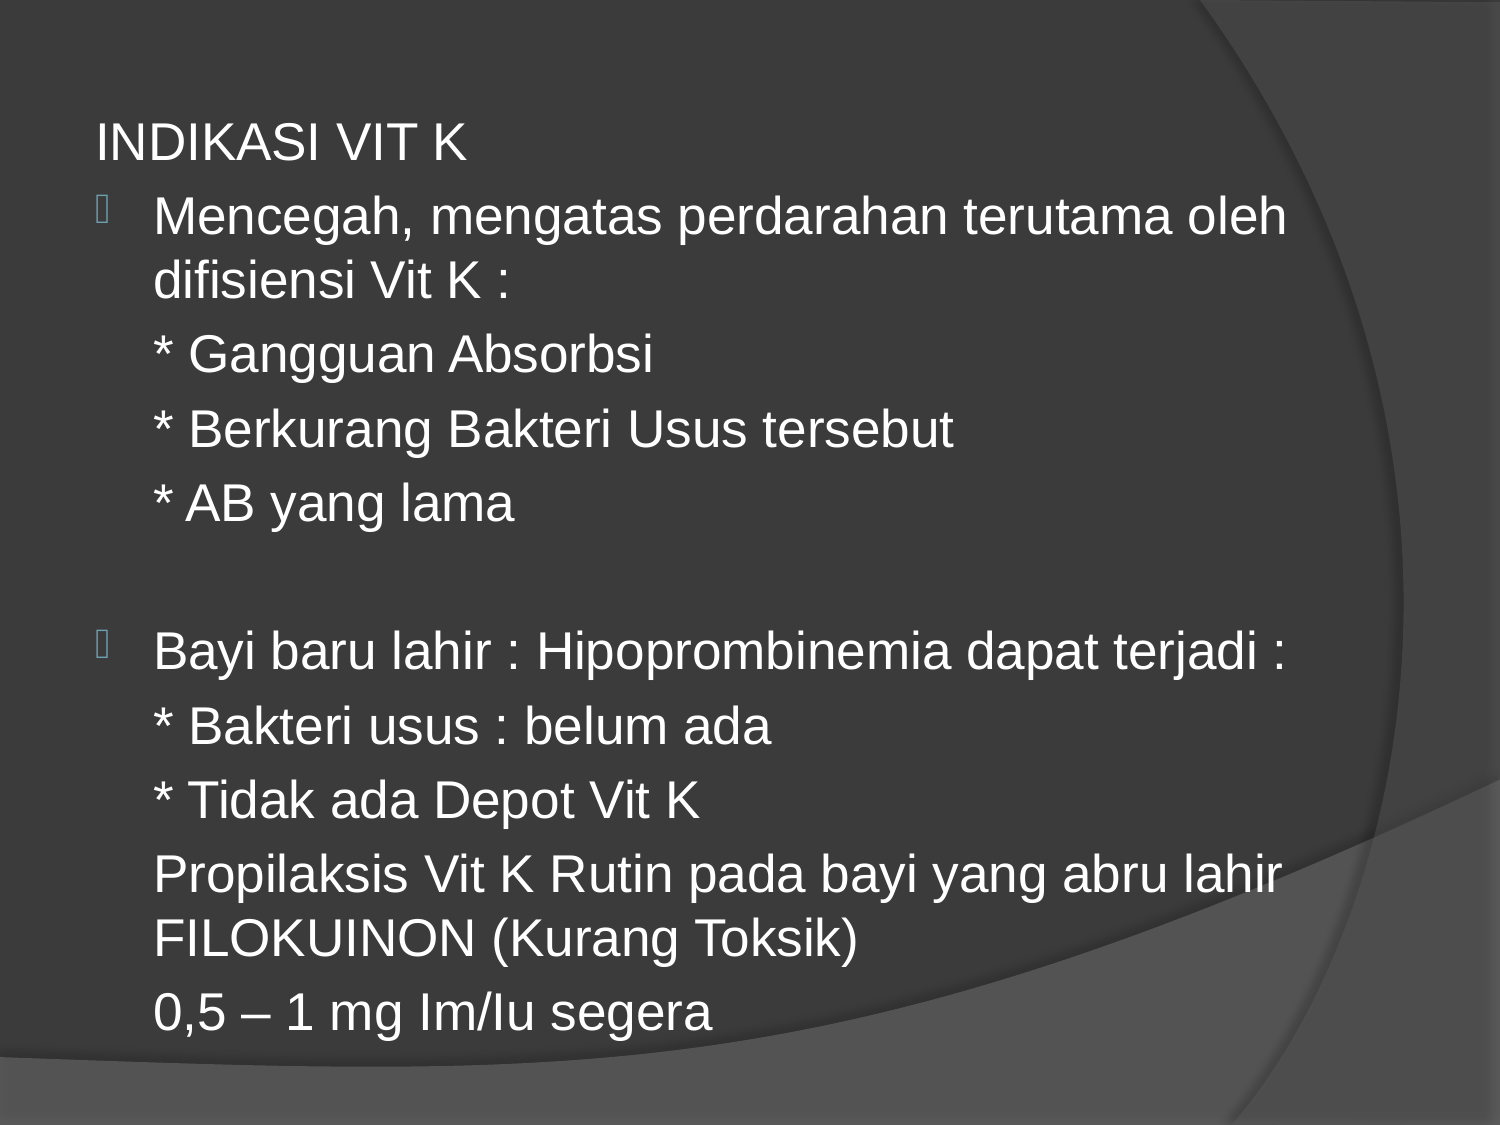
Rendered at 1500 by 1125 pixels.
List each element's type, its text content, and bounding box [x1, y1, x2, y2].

list INDIKASI VIT K Mencegah, mengatas perdarahan terutama oleh difisiensi Vit K : * Gangguan Absorbsi * Berkurang Bakteri Usus tersebut * AB yang lama Bayi baru lahir : Hipoprombinemia dapat terjadi : * Bakteri usus : belum ada * Tidak ada Depot Vit K Propilaksis Vit K Rutin pada bayi yang abru lahir FILOKUINON (Kurang Toksik) 0,5 – 1 mg Im/Iu segera [75, 99, 1313, 1063]
